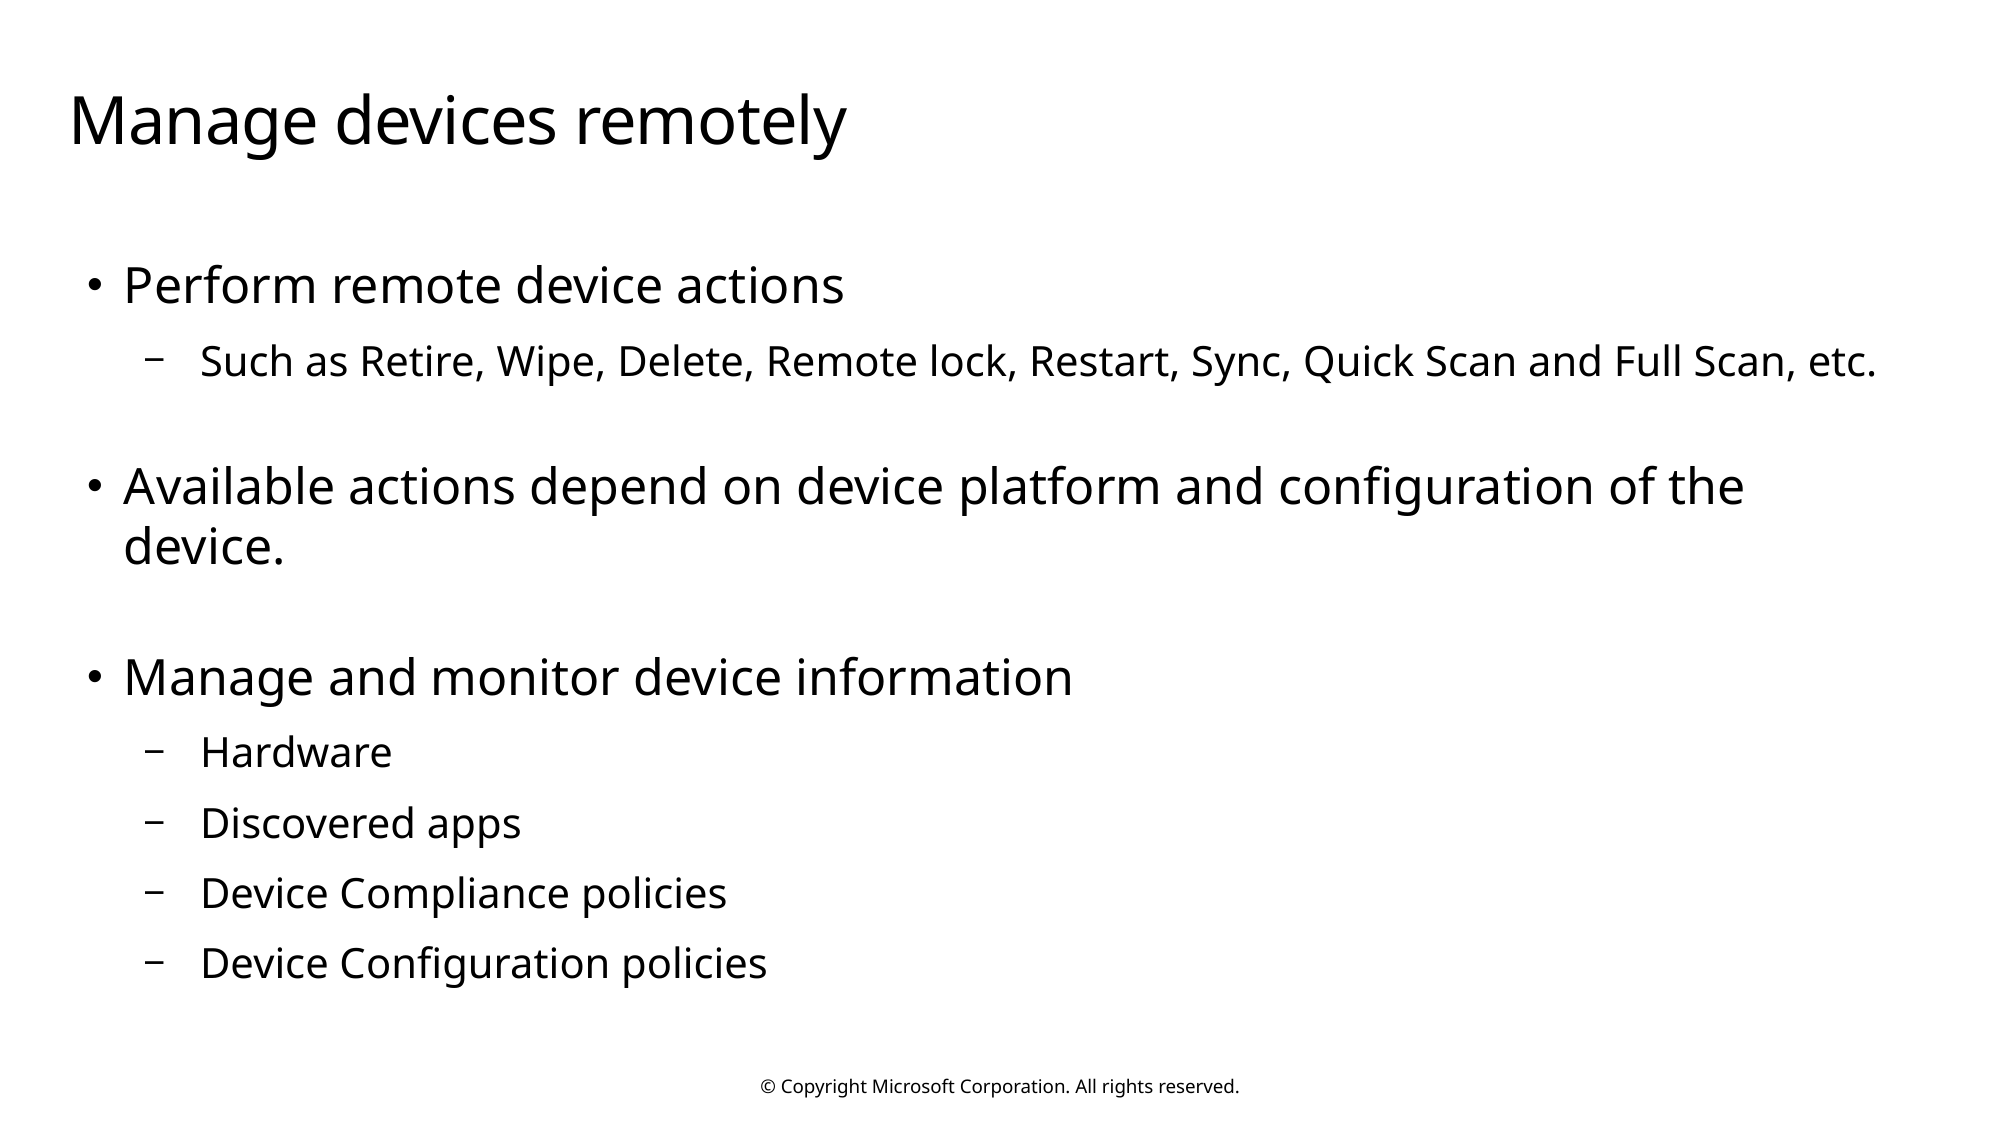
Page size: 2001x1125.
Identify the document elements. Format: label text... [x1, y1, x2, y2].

title Manage devices remotely [68, 72, 1930, 184]
list Perform remote device actions Such as Retire, Wipe, Delete, Remote lock, Restart, Sync, Quick Scan and Full Scan, etc. Available actions depend on device platform and configuration of the device. Manage and monitor device information Hardware Discovered apps Device Compliance policies Device Configuration policies [68, 238, 1930, 1025]
